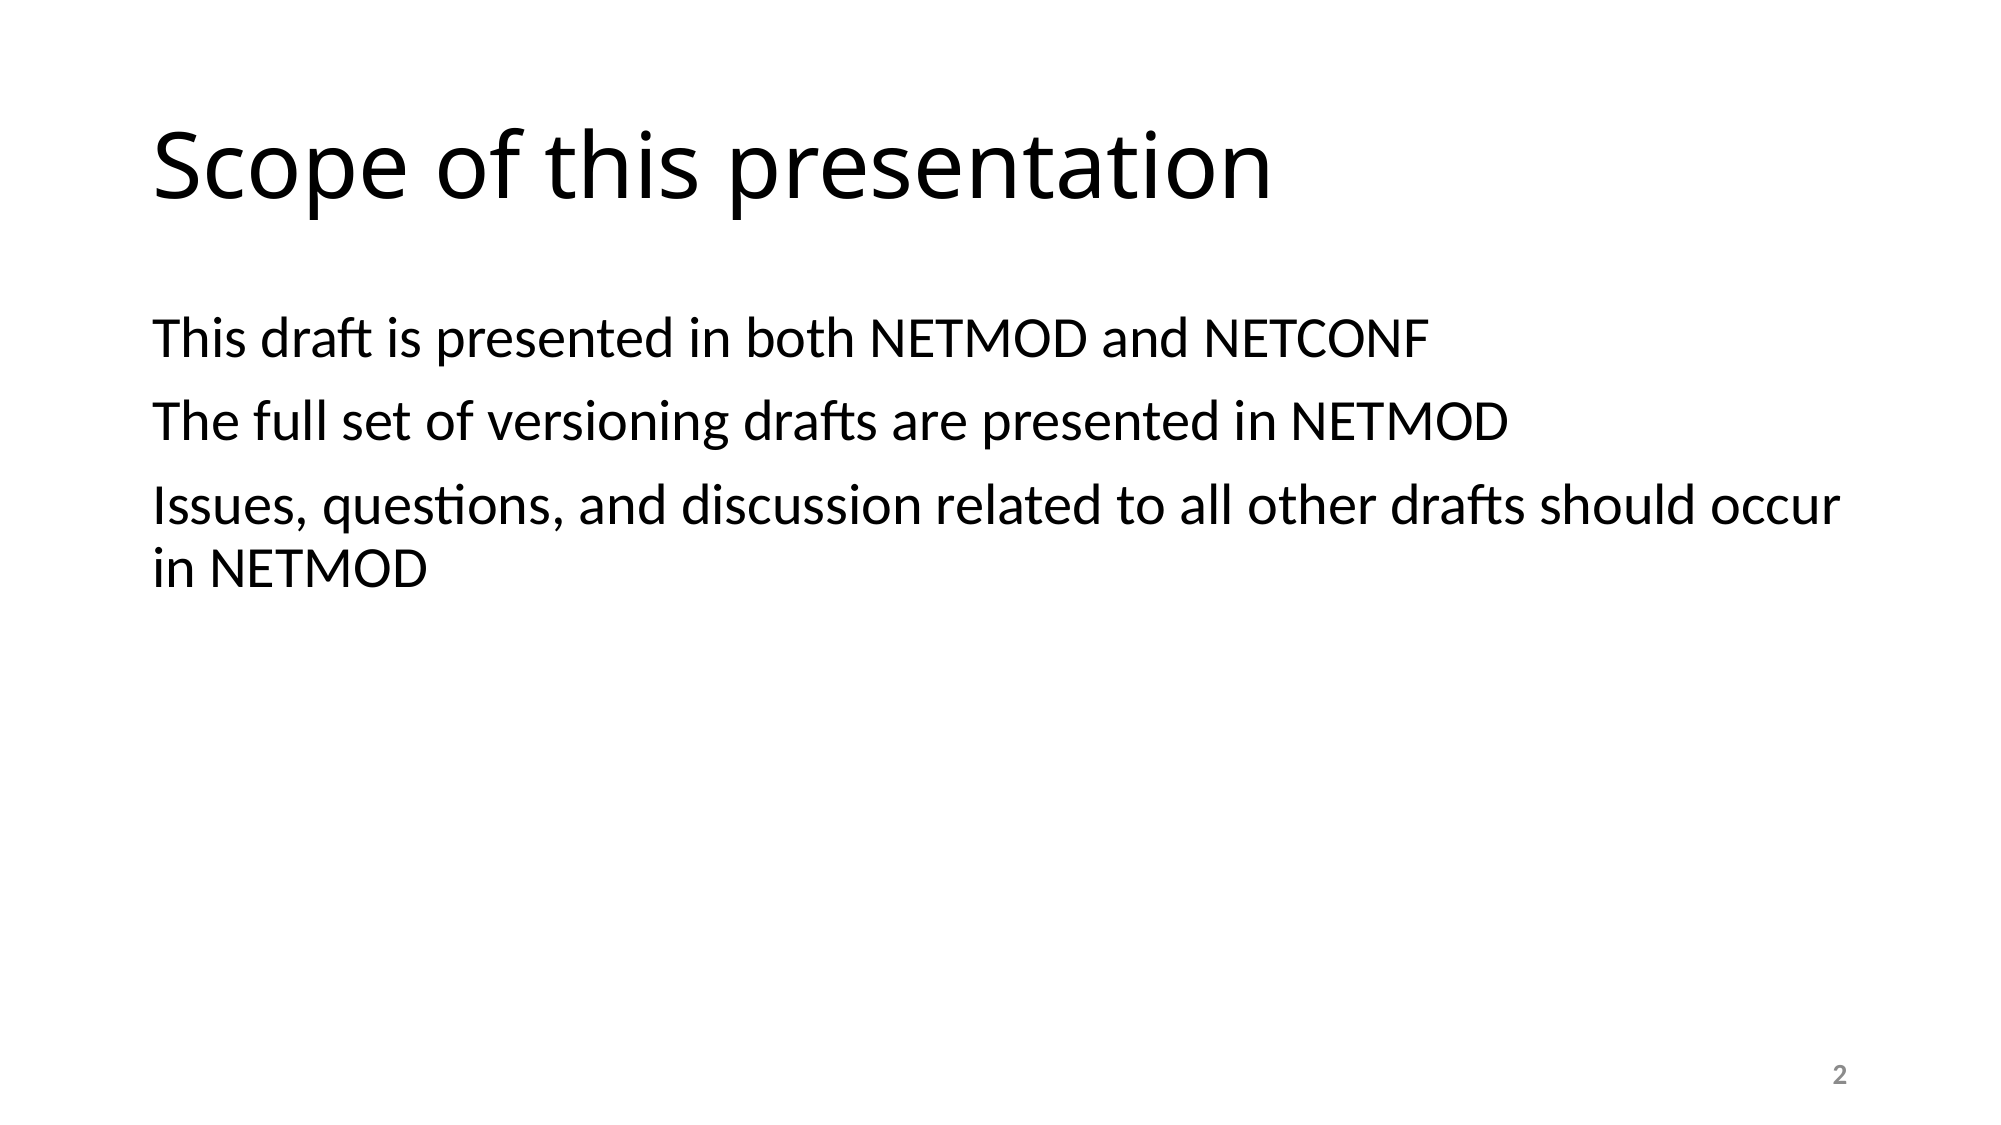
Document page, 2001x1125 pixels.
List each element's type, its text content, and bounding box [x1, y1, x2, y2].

list This draft is presented in both NETMOD and NETCONF The full set of versioning drafts are presented in NETMOD Issues, questions, and discussion related to all other drafts should occur in NETMOD [137, 299, 1863, 1014]
title Scope of this presentation [137, 59, 1863, 278]
slide_number 2 [1412, 1042, 1863, 1103]
